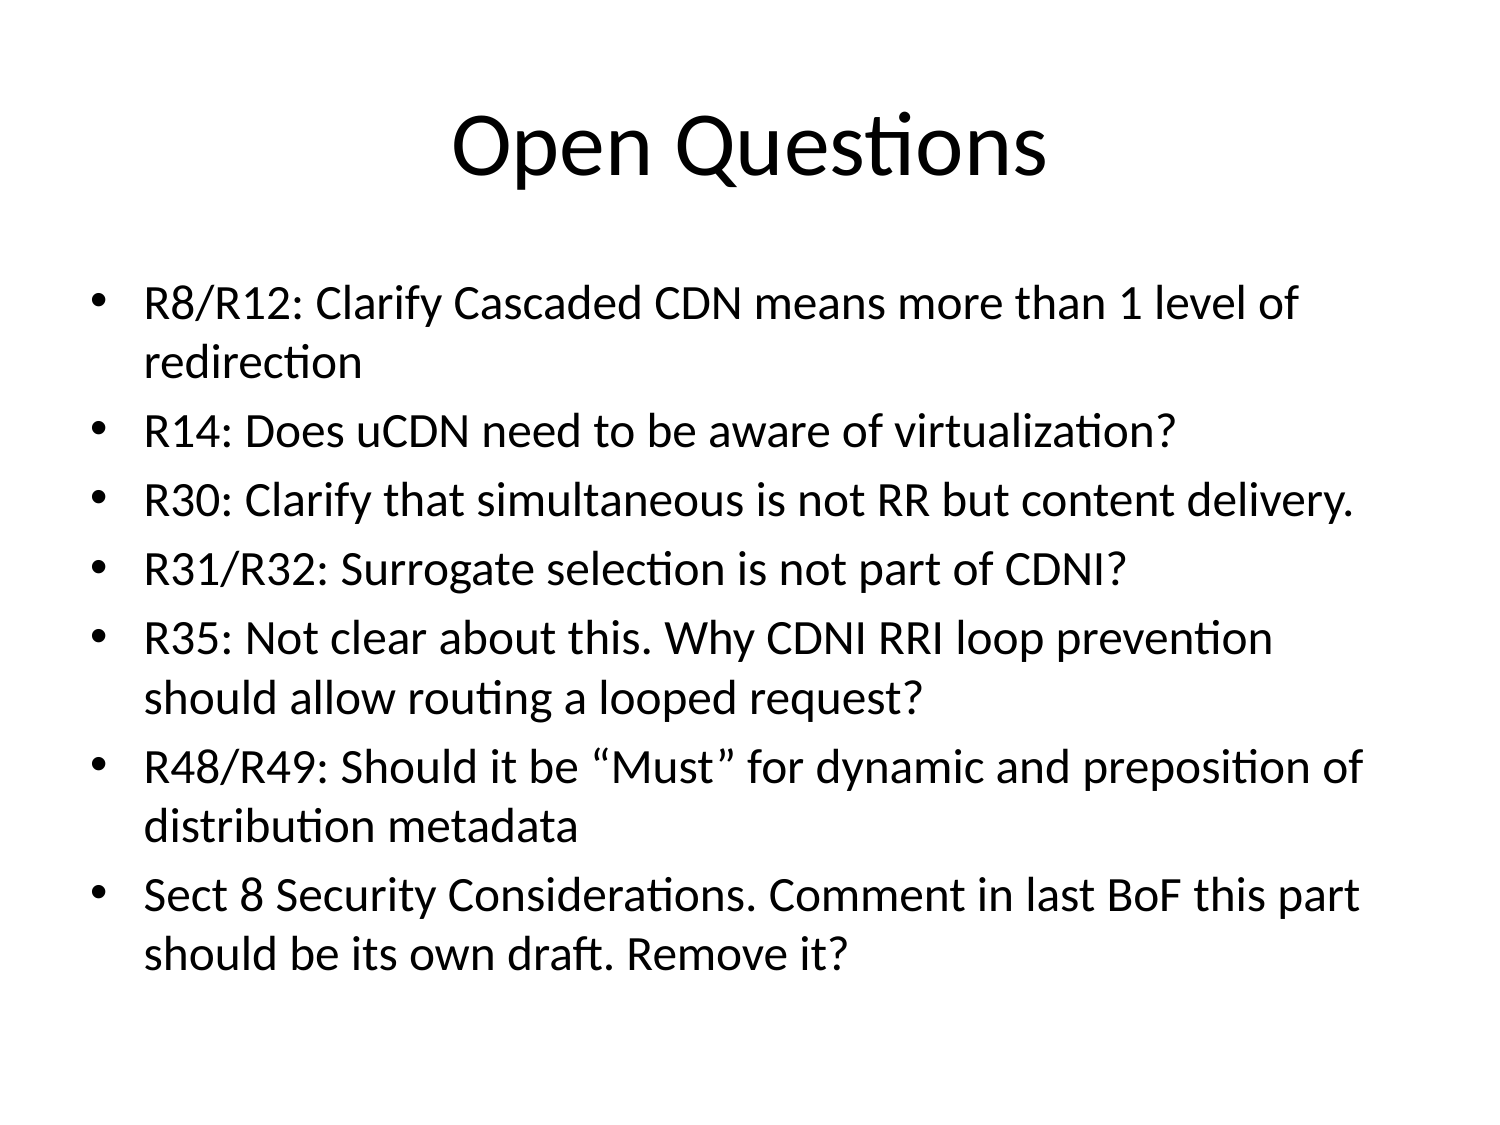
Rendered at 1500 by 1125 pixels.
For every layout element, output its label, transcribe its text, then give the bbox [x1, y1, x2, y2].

title Open Questions [75, 45, 1425, 233]
list R8/R12: Clarify Cascaded CDN means more than 1 level of redirection R14: Does uCDN need to be aware of virtualization? R30: Clarify that simultaneous is not RR but content delivery. R31/R32: Surrogate selection is not part of CDNI? R35: Not clear about this. Why CDNI RRI loop prevention should allow routing a looped request? R48/R49: Should it be “Must” for dynamic and preposition of distribution metadata Sect 8 Security Considerations. Comment in last BoF this part should be its own draft. Remove it? [75, 262, 1425, 1005]
